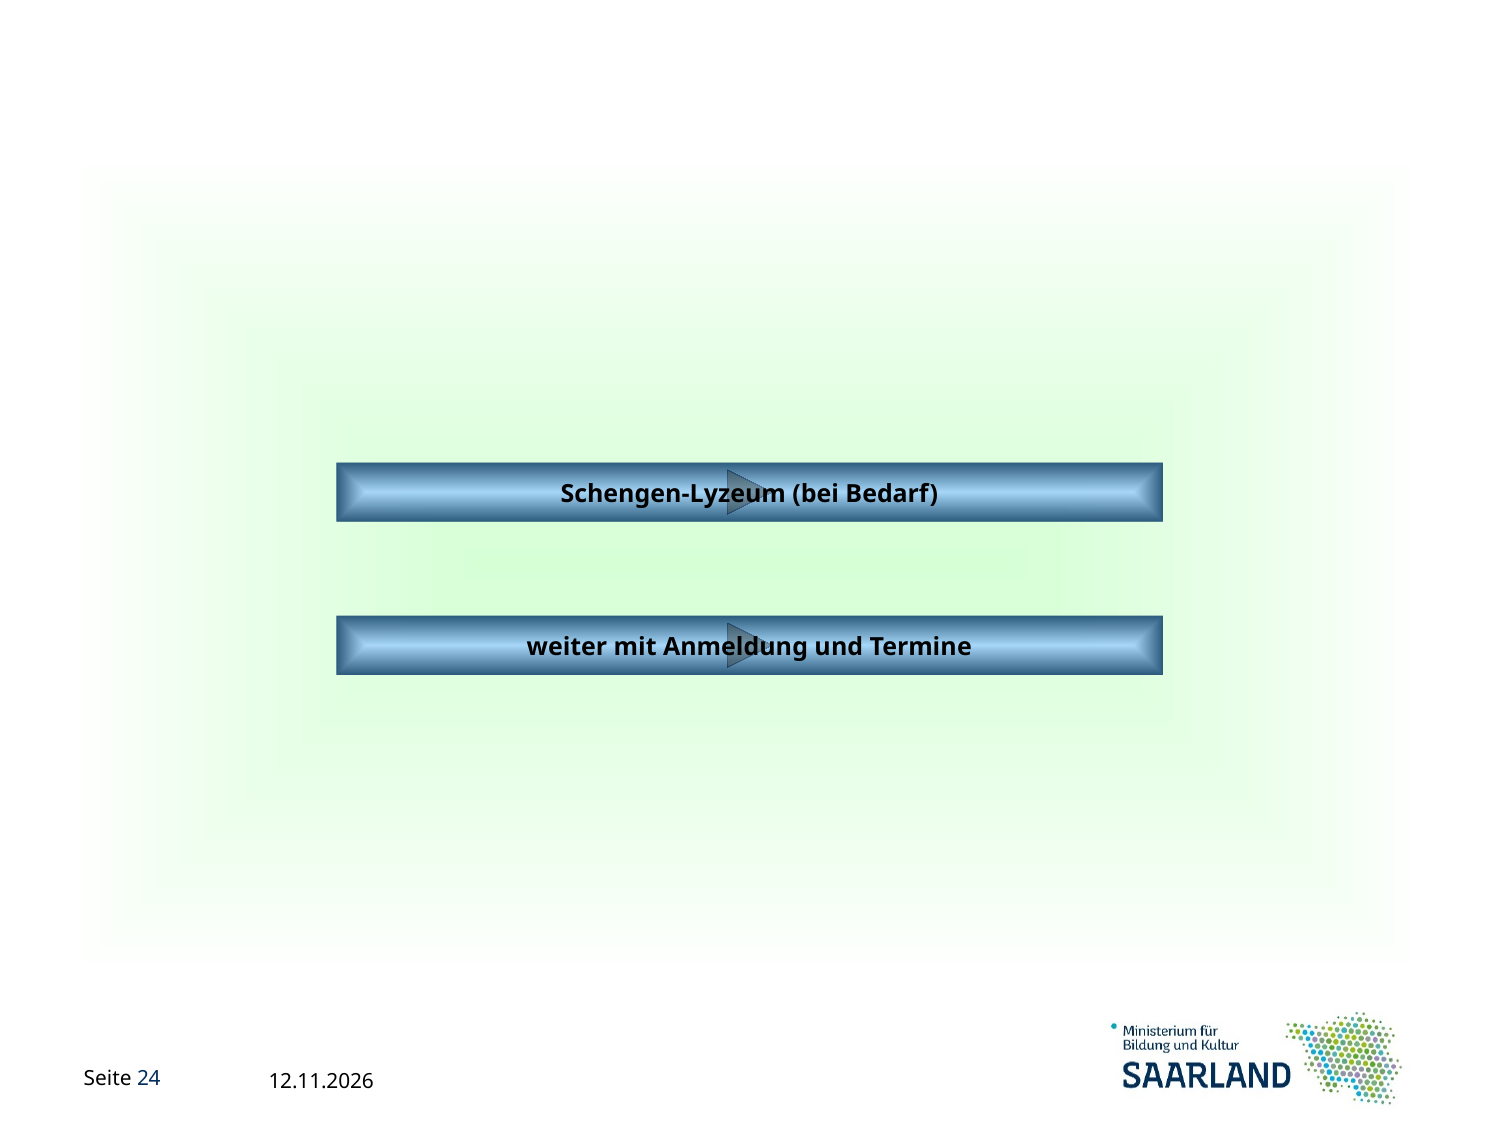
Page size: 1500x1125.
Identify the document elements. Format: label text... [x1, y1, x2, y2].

text_box Schengen-Lyzeum (bei Bedarf) [336, 462, 1163, 522]
text_box [253, 1060, 443, 1096]
text_box [67, 150, 1425, 976]
picture [1104, 999, 1414, 1125]
text_box weiter mit Anmeldung und Termine [336, 615, 1163, 675]
